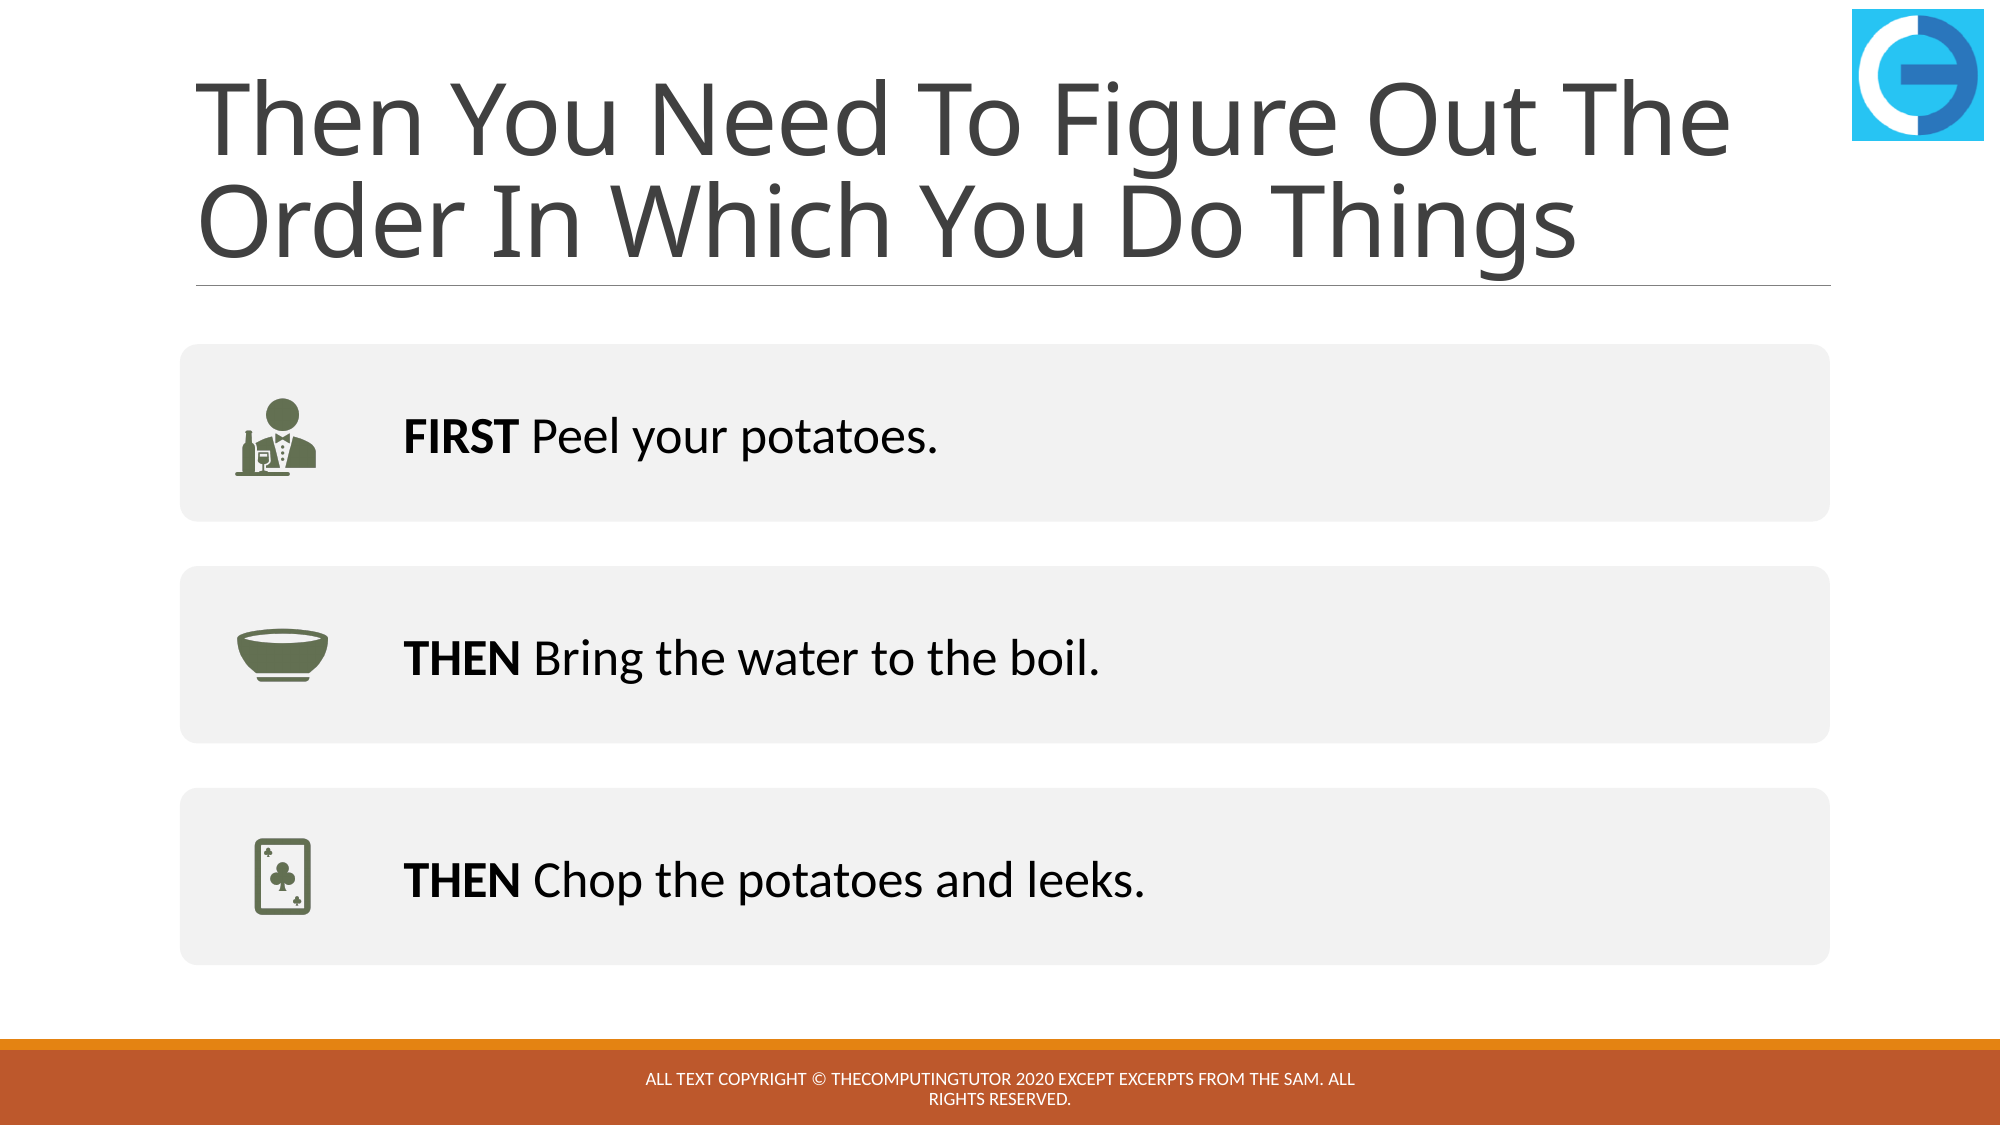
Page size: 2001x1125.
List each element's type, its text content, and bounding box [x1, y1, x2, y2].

footer All text copyright © TheComputingTutor 2020 except excerpts from the SAM. All rights Reserved. [604, 1059, 1396, 1120]
picture [1852, 9, 1984, 141]
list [179, 343, 1831, 966]
title Then You Need To Figure Out The Order In Which You Do Things [180, 47, 1830, 285]
